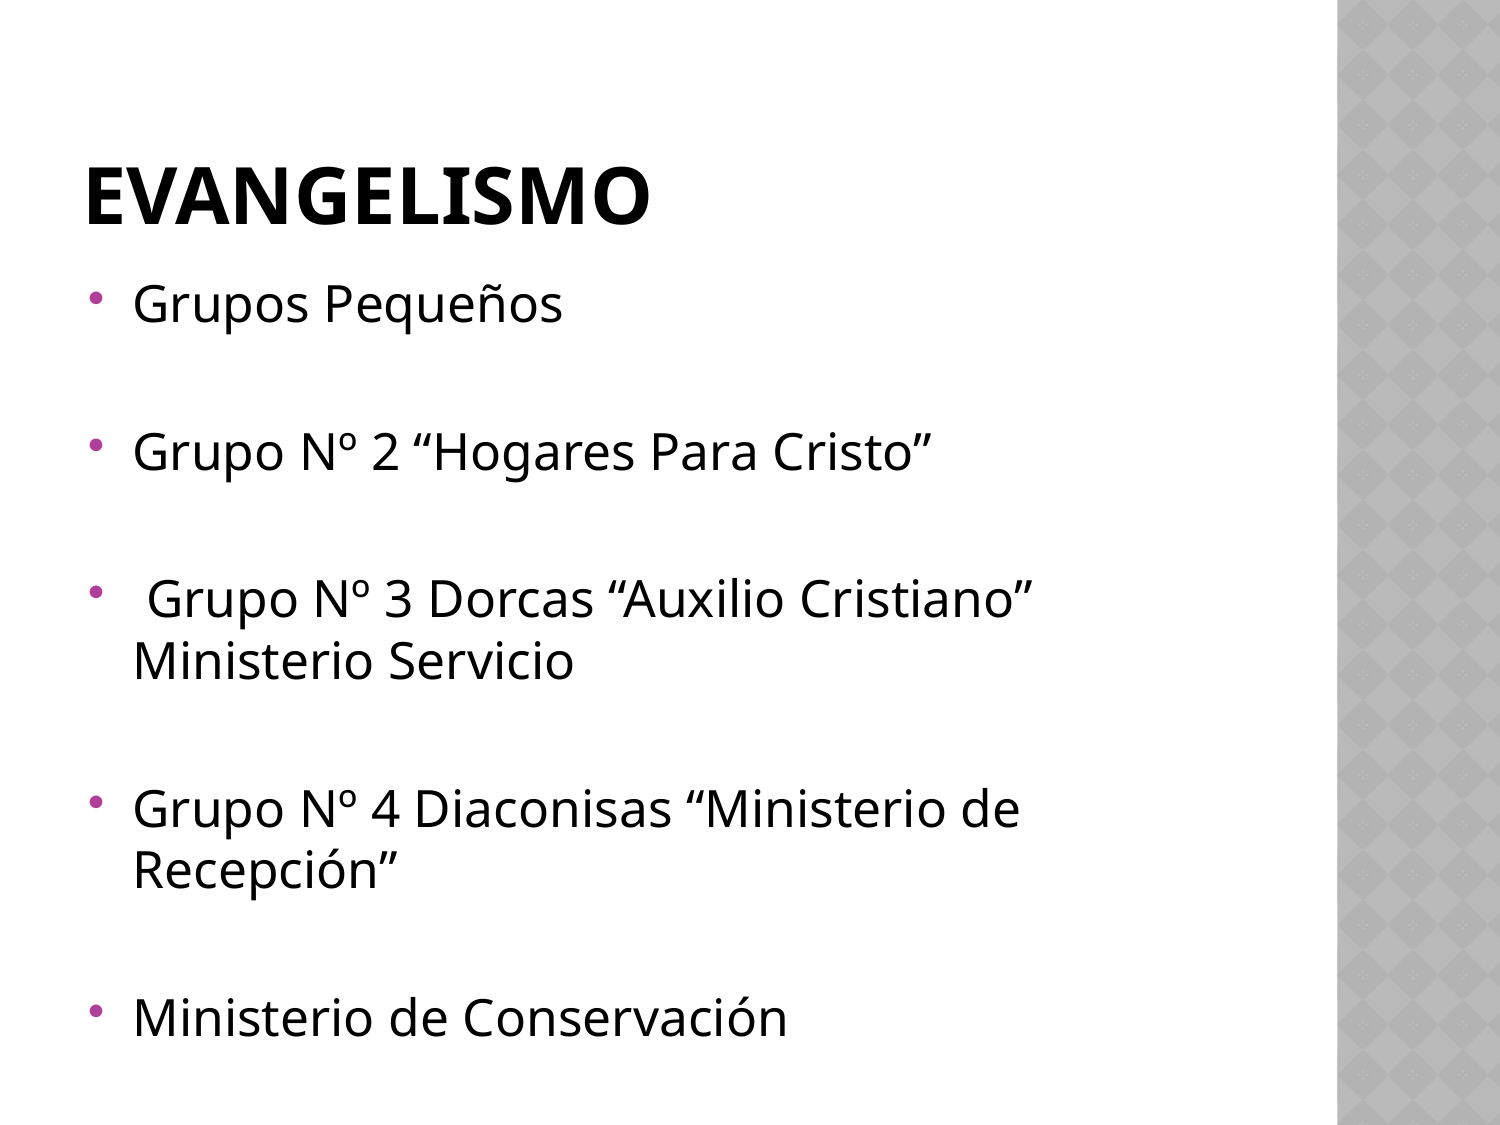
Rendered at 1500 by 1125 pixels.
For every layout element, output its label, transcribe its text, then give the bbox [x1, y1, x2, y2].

title Evangelismo [75, 52, 1263, 240]
list Grupos Pequeños Grupo Nº 2 “Hogares Para Cristo” Grupo Nº 3 Dorcas “Auxilio Cristiano” Ministerio Servicio Grupo Nº 4 Diaconisas “Ministerio de Recepción” Ministerio de Conservación [75, 264, 1263, 1059]
